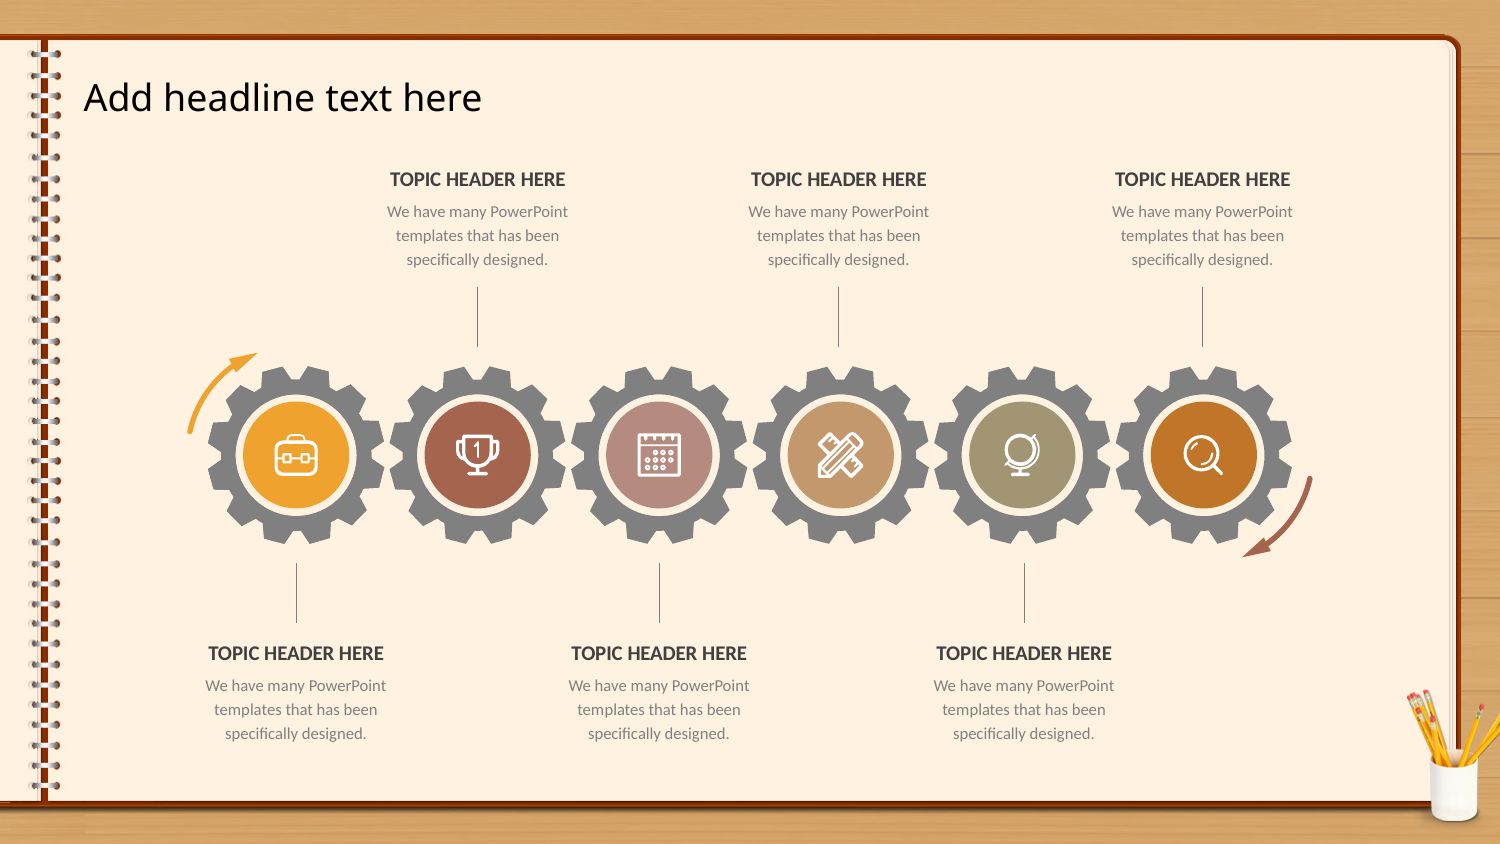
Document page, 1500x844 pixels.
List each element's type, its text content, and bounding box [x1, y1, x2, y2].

text_box TOPIC HEADER HERE We have many PowerPoint templates that has been specifically designed. [907, 634, 1141, 743]
text_box [752, 366, 929, 544]
text_box [456, 434, 500, 476]
picture [0, 0, 1500, 844]
text_box [637, 433, 681, 477]
text_box [274, 434, 318, 476]
text_box [787, 401, 894, 509]
text_box TOPIC HEADER HERE We have many PowerPoint templates that has been specifically designed. [722, 161, 956, 270]
text_box [817, 431, 864, 479]
text_box [1242, 475, 1313, 558]
text_box Add headline text here [83, 74, 604, 120]
text_box [571, 366, 748, 544]
text_box [187, 352, 258, 435]
text_box [1115, 366, 1293, 544]
text_box TOPIC HEADER HERE We have many PowerPoint templates that has been specifically designed. [179, 634, 413, 743]
text_box [606, 401, 713, 509]
text_box [207, 366, 385, 544]
text_box TOPIC HEADER HERE We have many PowerPoint templates that has been specifically designed. [361, 161, 595, 270]
text_box [389, 366, 566, 544]
text_box [934, 366, 1111, 544]
text_box TOPIC HEADER HERE We have many PowerPoint templates that has been specifically designed. [542, 634, 776, 743]
text_box [1183, 435, 1223, 476]
text_box [1150, 401, 1257, 509]
text_box [1004, 433, 1040, 477]
text_box [969, 401, 1076, 509]
text_box [424, 401, 531, 509]
text_box TOPIC HEADER HERE We have many PowerPoint templates that has been specifically designed. [1086, 161, 1320, 270]
text_box [243, 401, 350, 509]
